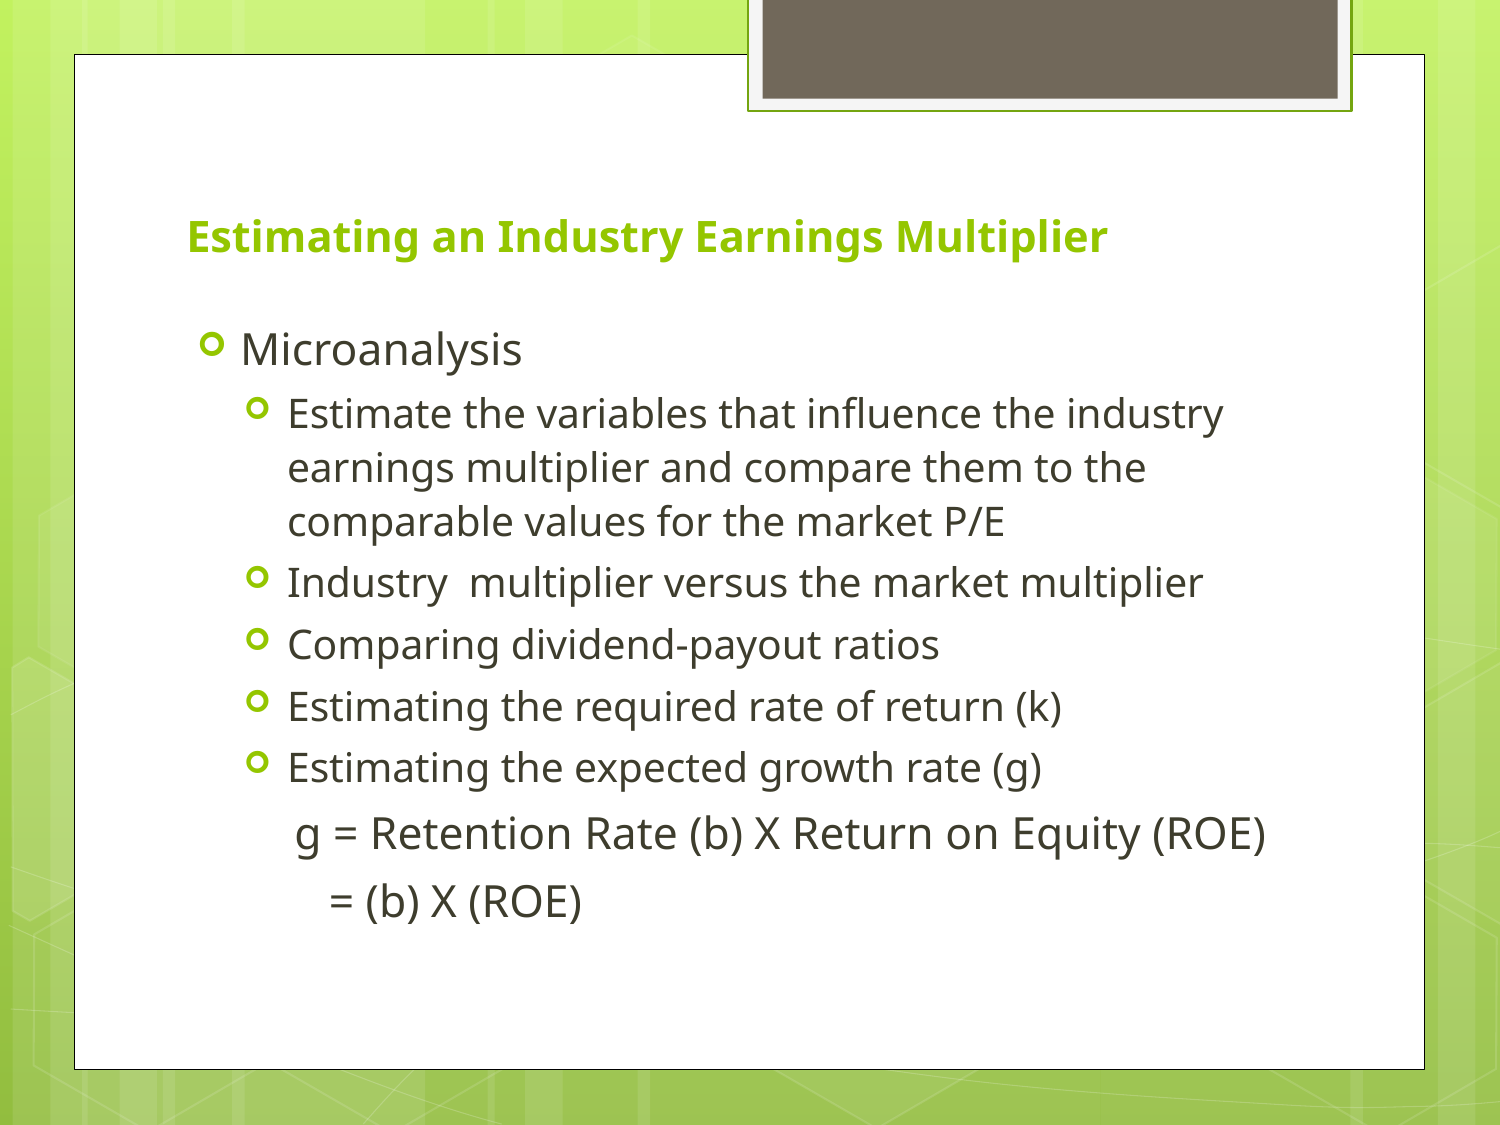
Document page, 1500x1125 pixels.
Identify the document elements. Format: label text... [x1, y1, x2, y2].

list Microanalysis Estimate the variables that influence the industry earnings multiplier and compare them to the comparable values for the market P/E Industry multiplier versus the market multiplier Comparing dividend-payout ratios Estimating the required rate of return (k) Estimating the expected growth rate (g) g = Retention Rate (b) X Return on Equity (ROE) = (b) X (ROE) [171, 319, 1283, 957]
title Estimating an Industry Earnings Multiplier [171, 168, 1324, 269]
